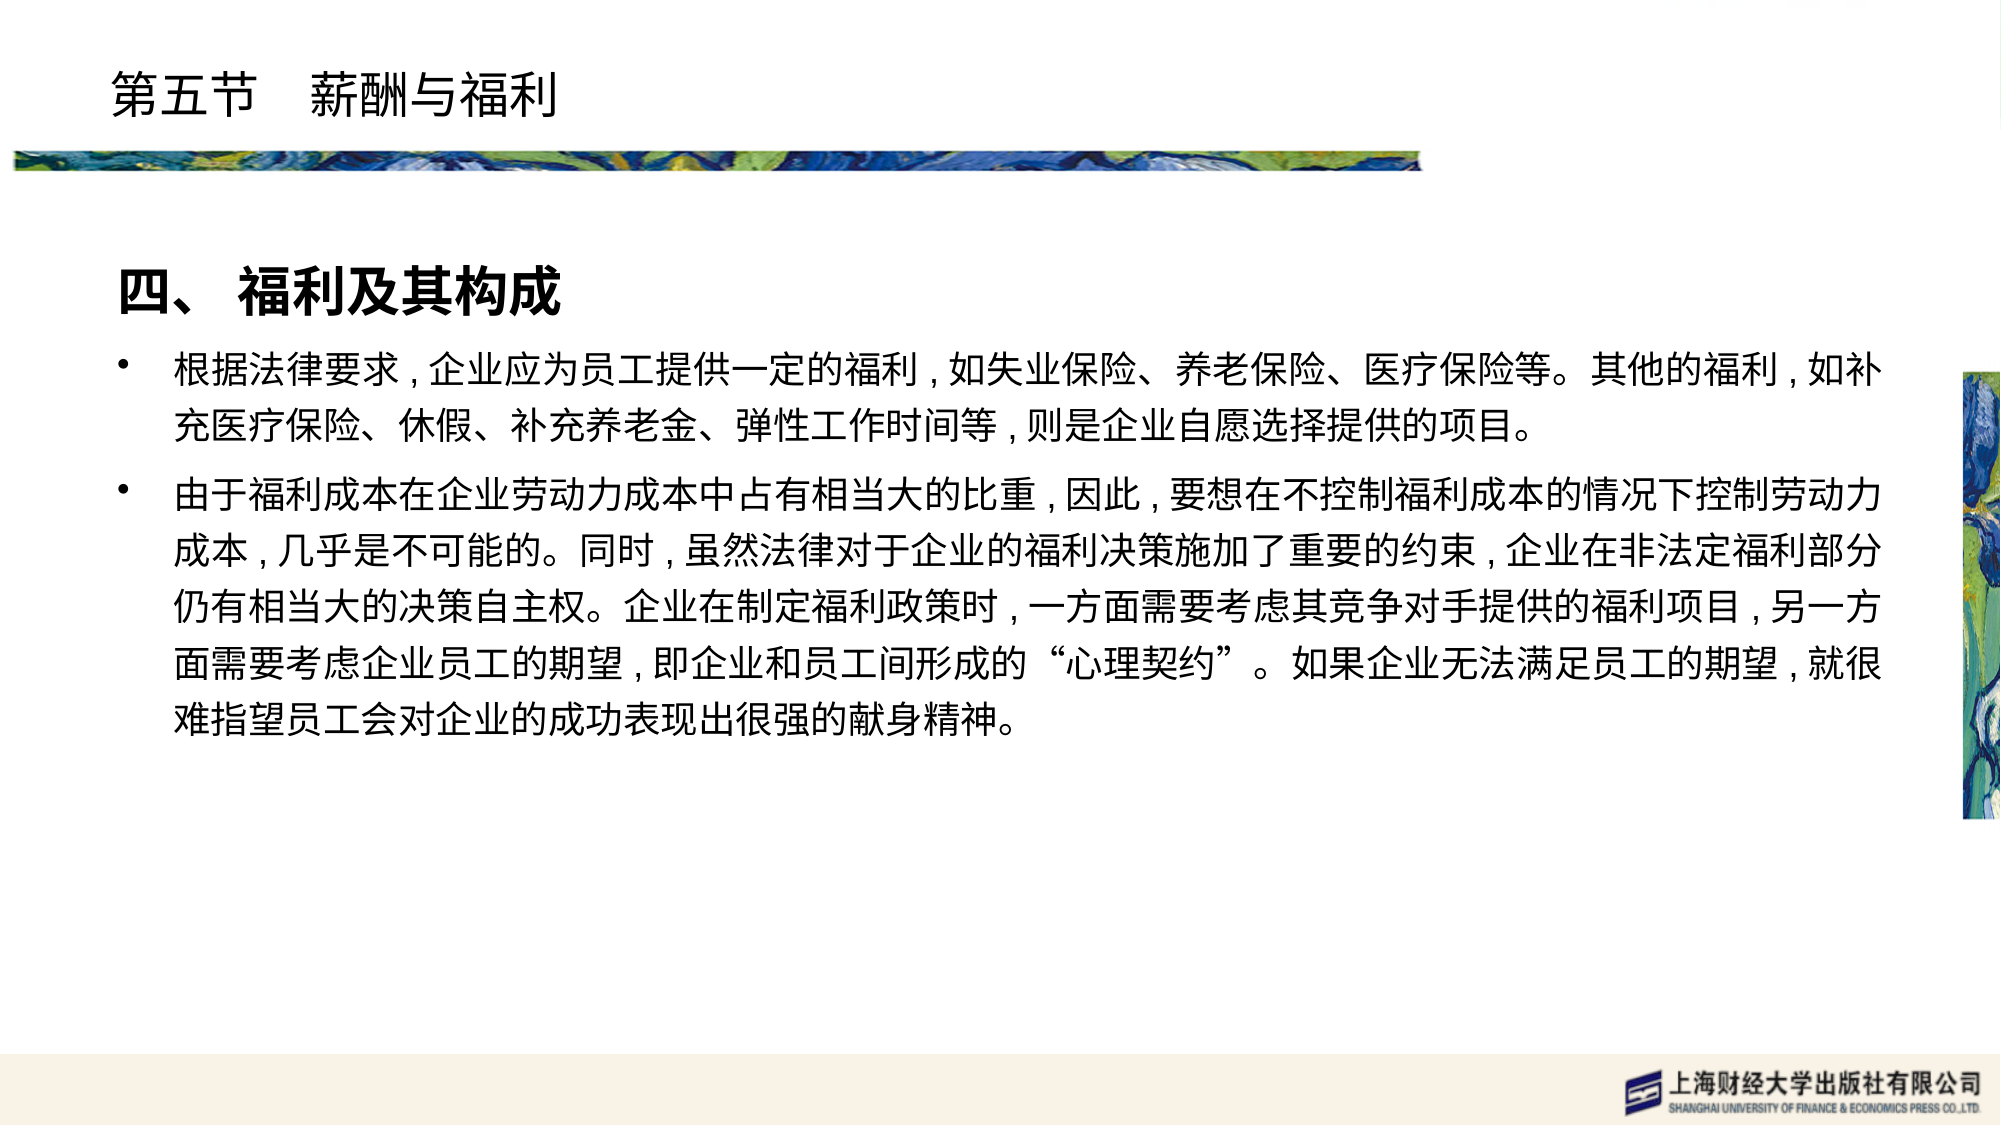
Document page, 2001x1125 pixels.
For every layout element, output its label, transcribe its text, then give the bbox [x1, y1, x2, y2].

list 四、 福利及其构成 根据法律要求,企业应为员工提供一定的福利,如失业保险、养老保险、医疗保险等。其他的福利,如补充医疗保险、休假、补充养老金、弹性工作时间等,则是企业自愿选择提供的项目。 由于福利成本在企业劳动力成本中占有相当大的比重,因此,要想在不控制福利成本的情况下控制劳动力成本,几乎是不可能的。同时,虽然法律对于企业的福利决策施加了重要的约束,企业在非法定福利部分仍有相当大的决策自主权。企业在制定福利政策时,一方面需要考虑其竞争对手提供的福利项目,另一方面需要考虑企业员工的期望,即企业和员工间形成的“心理契约”。如果企业无法满足员工的期望,就很难指望员工会对企业的成功表现出很强的献身精神。 [102, 233, 1898, 1032]
picture [0, 0, 2001, 1125]
title 第五节 薪酬与福利 [94, 42, 1451, 146]
